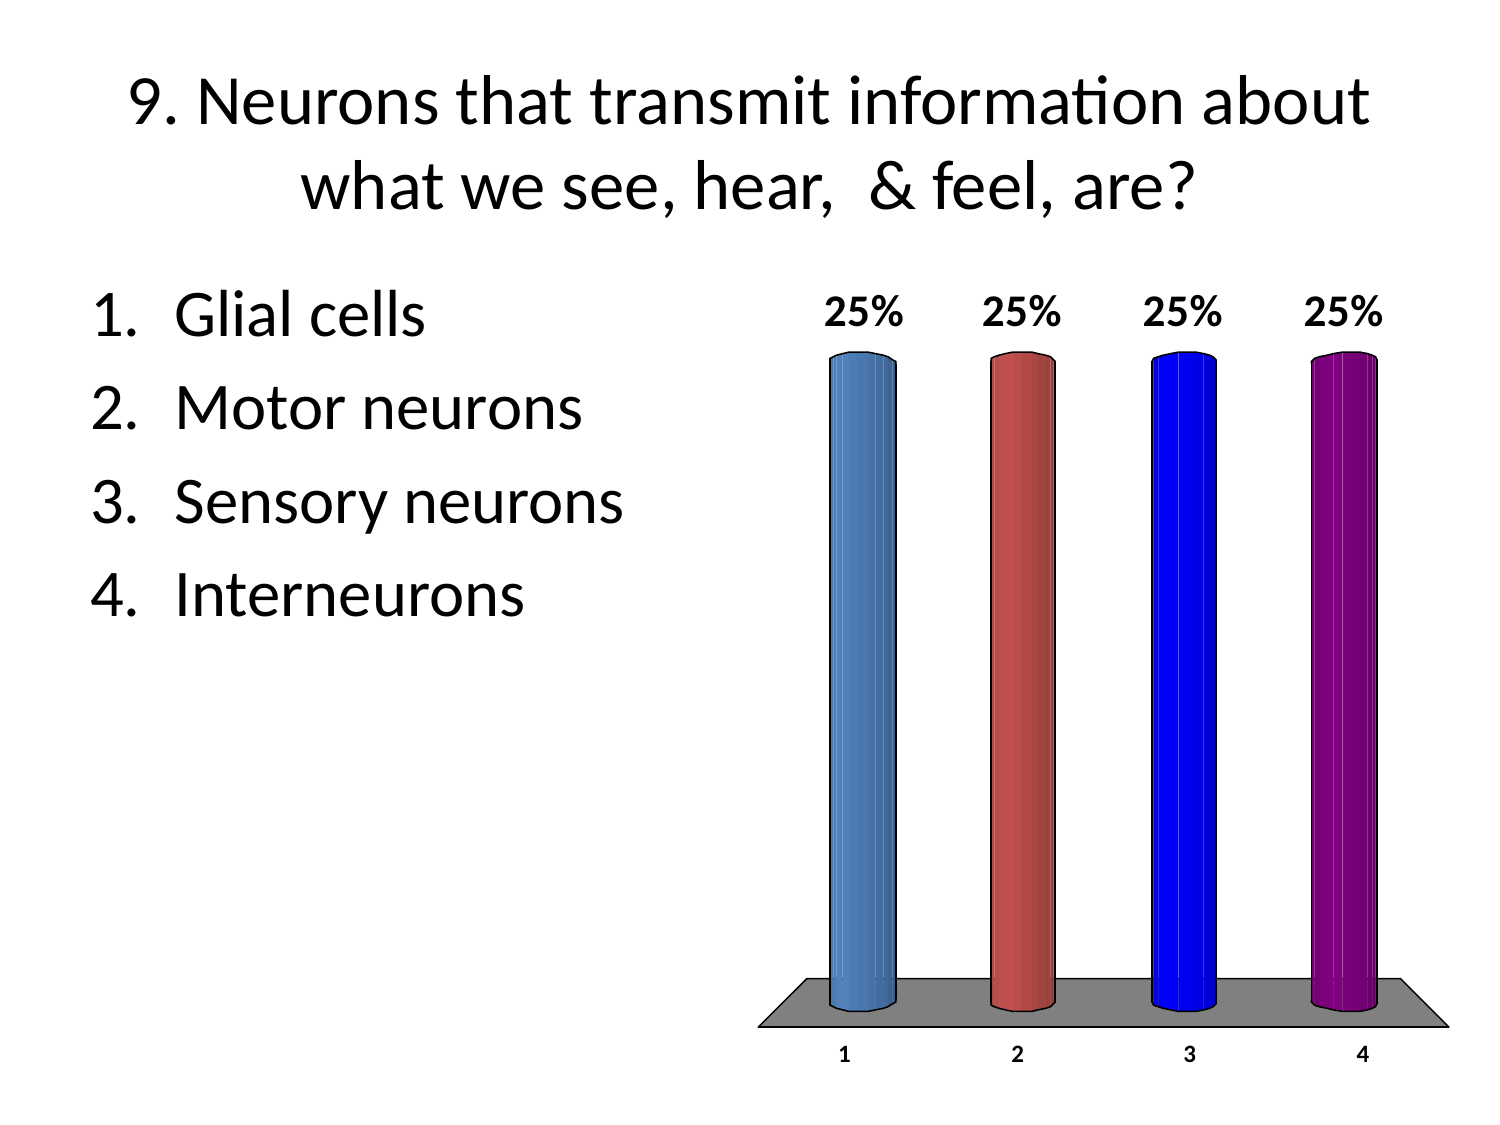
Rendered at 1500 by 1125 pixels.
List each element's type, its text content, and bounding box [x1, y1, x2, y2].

title 9. Neurons that transmit information about what we see, hear, & feel, are? [75, 45, 1425, 233]
list Glial cells Motor neurons Sensory neurons Interneurons [75, 262, 750, 1005]
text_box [739, 270, 1490, 1115]
